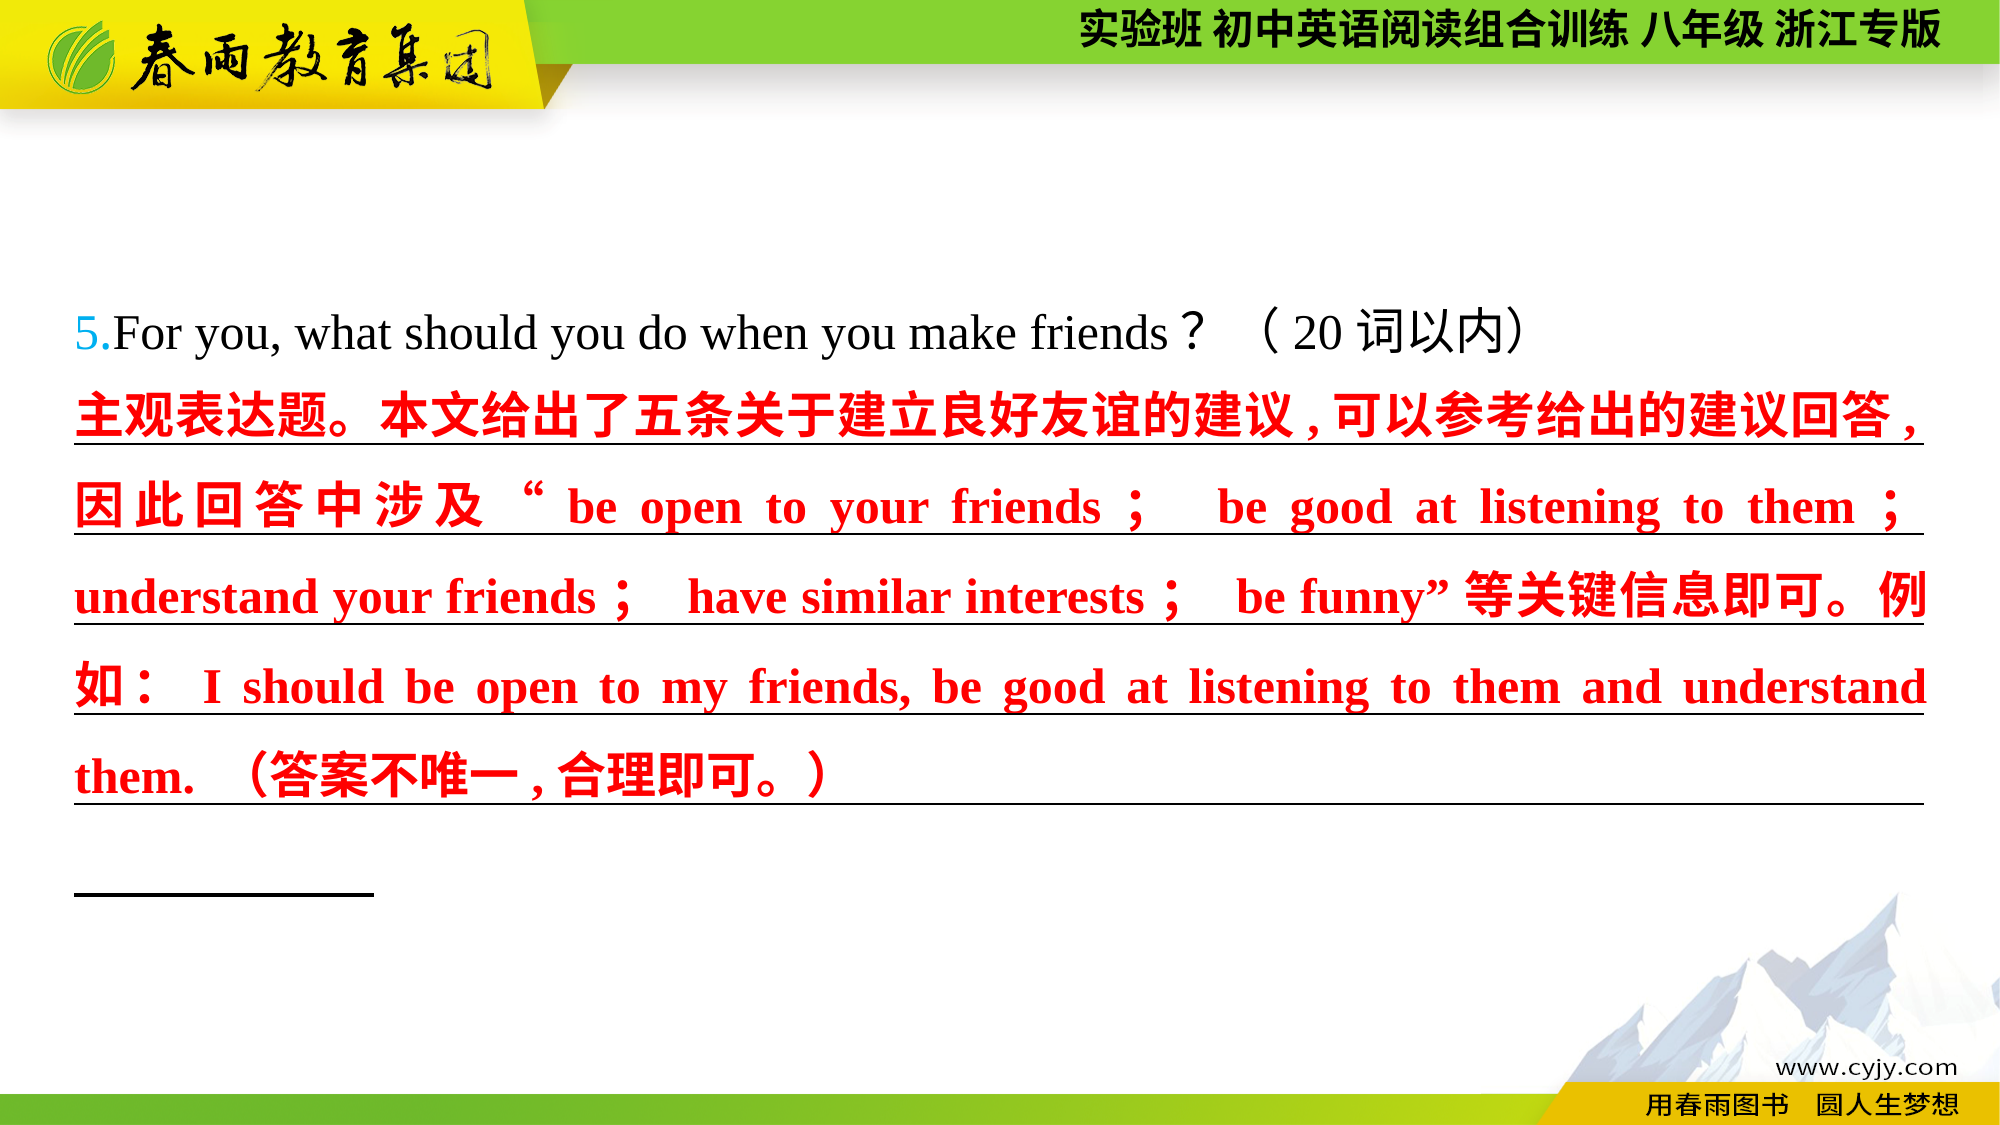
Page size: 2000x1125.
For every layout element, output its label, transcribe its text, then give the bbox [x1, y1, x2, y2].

picture [0, 0, 2000, 1125]
list 5.For you, what should you do when you make friends？（20词以内） __________________________________________________________________________ __________________________________________________________________________ __________________________________________________________________________ __________________________________________________________________________ __________________________________________________________________________ [59, 261, 1944, 823]
